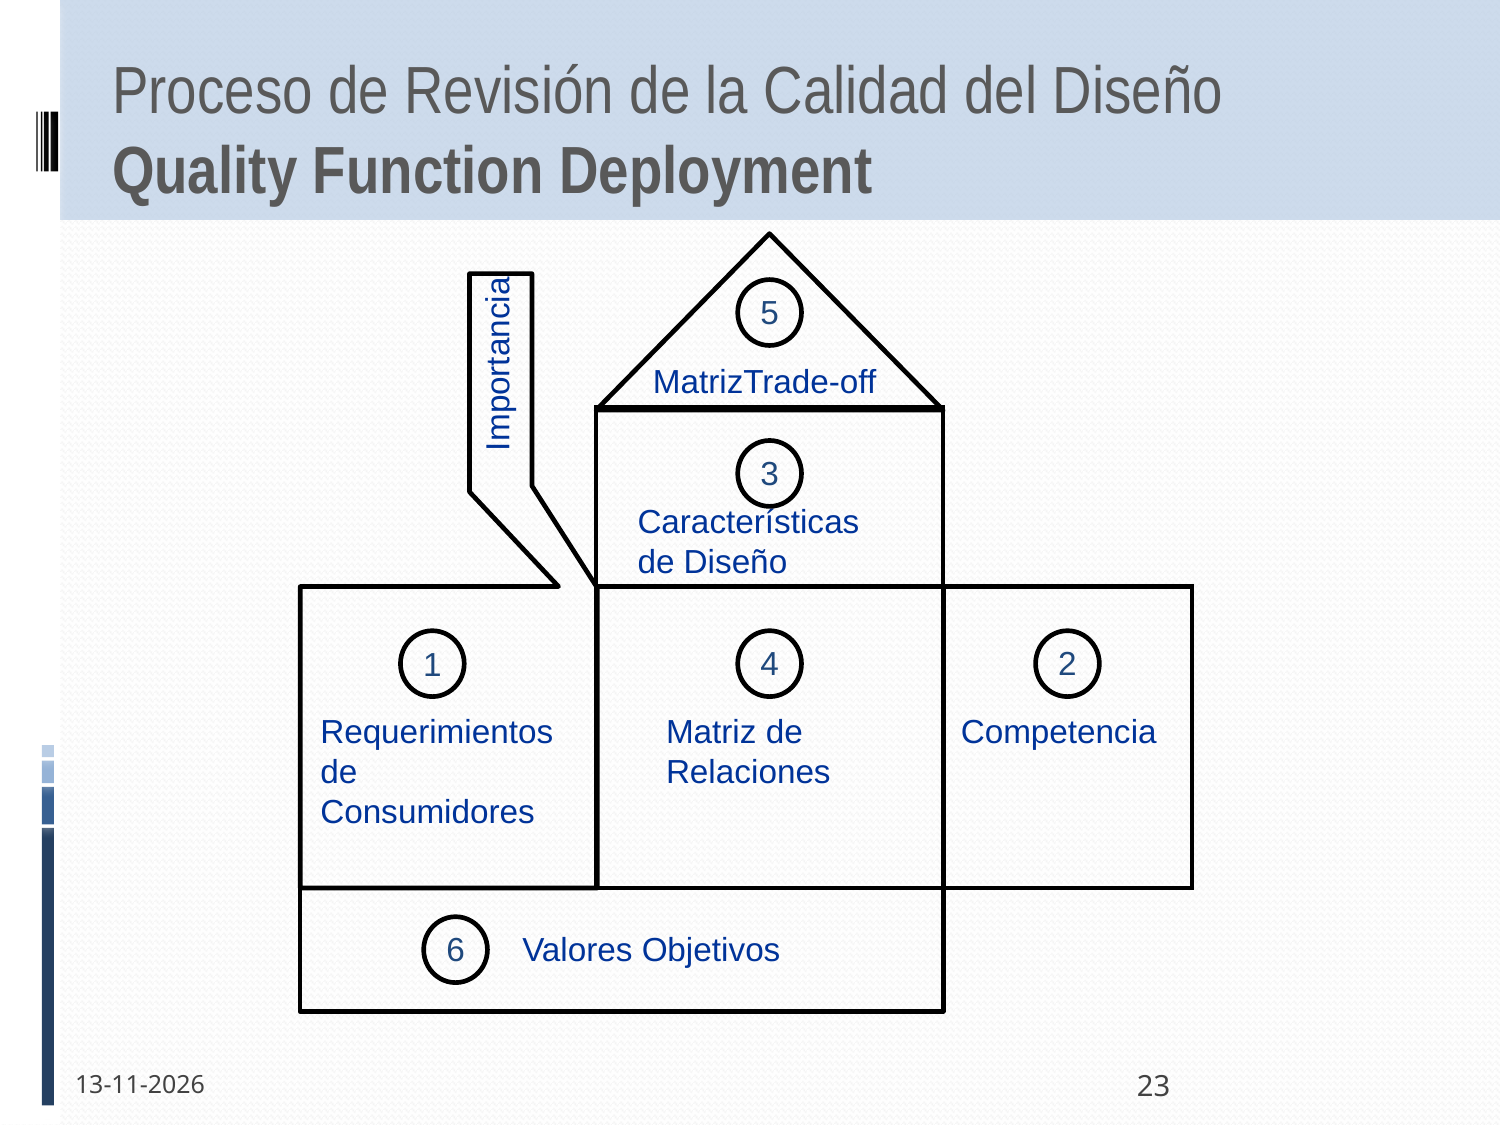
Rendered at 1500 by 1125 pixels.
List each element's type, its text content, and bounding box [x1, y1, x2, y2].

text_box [274, 208, 1226, 1059]
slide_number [75, 1042, 243, 1103]
slide_number 23 [1045, 1071, 1171, 1107]
title Proceso de Revisión de la Calidad del Diseño Quality Function Deployment [111, 18, 1436, 207]
